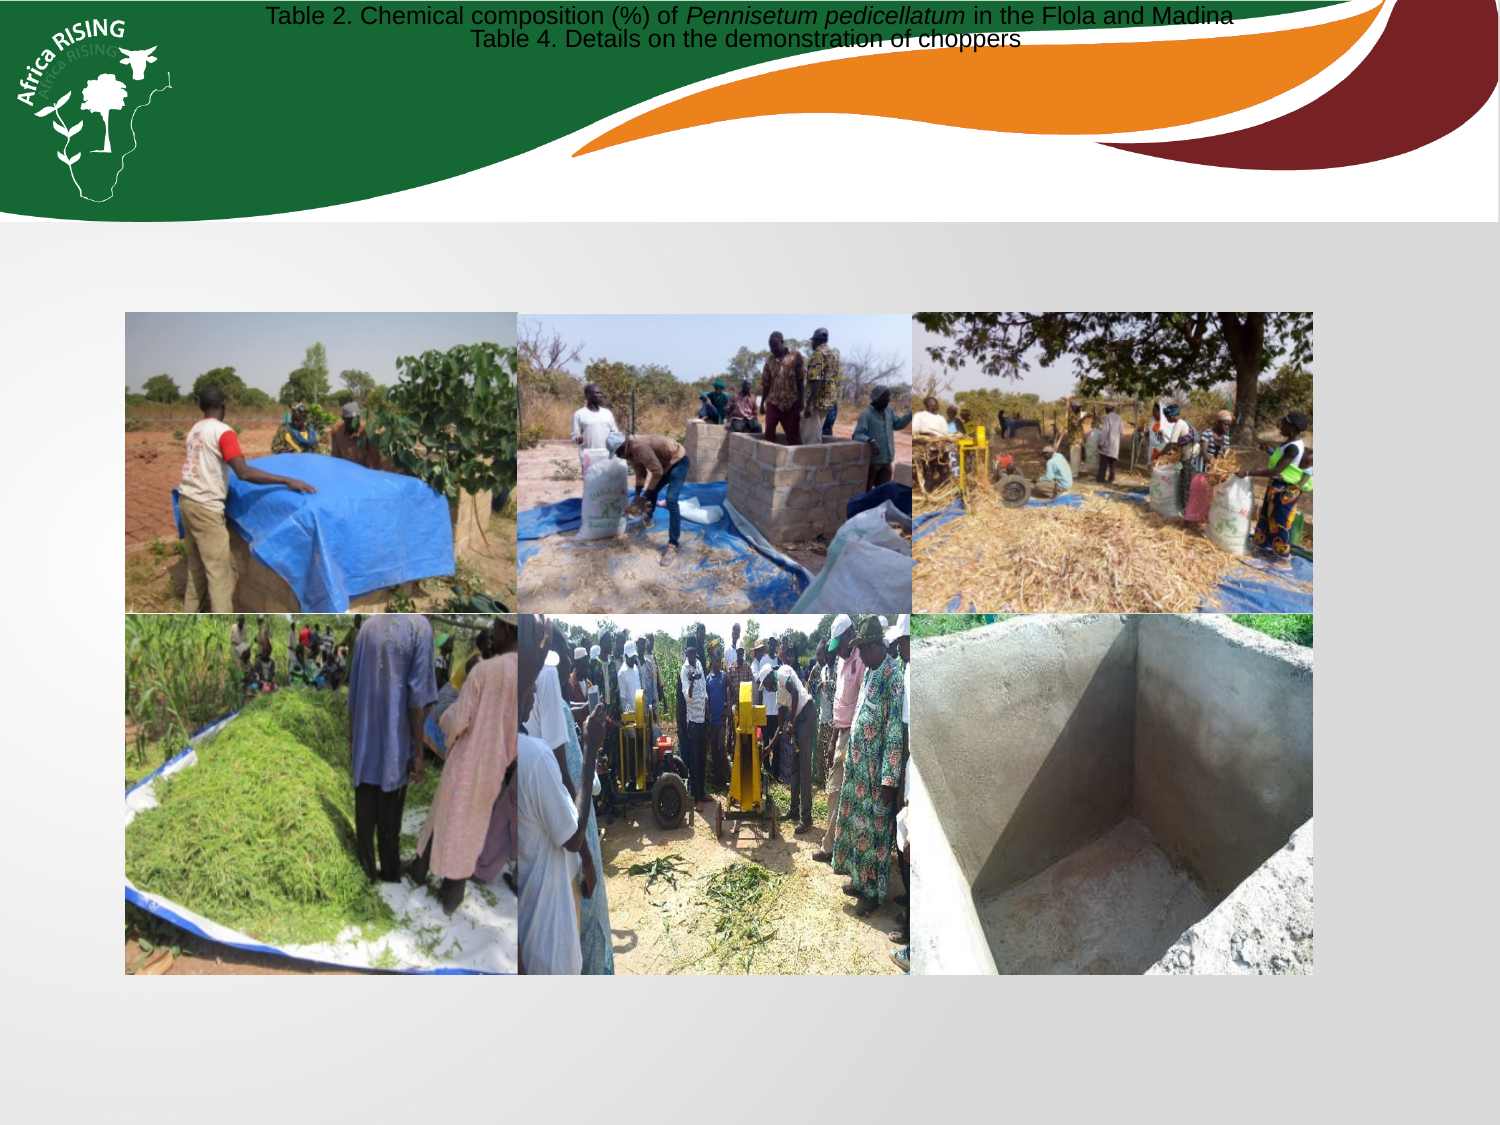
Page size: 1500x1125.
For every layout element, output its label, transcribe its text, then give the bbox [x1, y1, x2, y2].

picture [0, 0, 1499, 222]
picture [124, 311, 1313, 976]
text_box Table 2. Chemical composition (%) of Pennisetum pedicellatum in the Flola and Madina [250, 0, 1250, 83]
text_box Table 4. Details on the demonstration of choppers [454, 15, 1045, 60]
